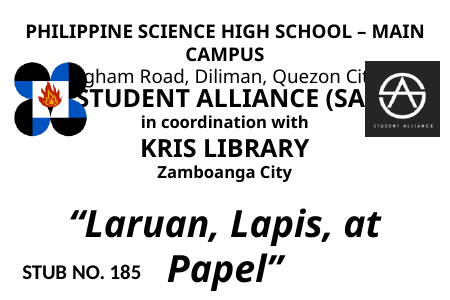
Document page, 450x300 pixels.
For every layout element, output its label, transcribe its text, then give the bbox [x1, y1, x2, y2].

picture [364, 60, 441, 137]
text_box STUDENT ALLIANCE (SA) in coordination with KRIS LIBRARY Zamboanga City [0, 74, 450, 190]
text_box “Laruan, Lapis, at Papel” [0, 192, 450, 298]
text_box STUB NO. 185 [7, 251, 213, 292]
picture [12, 60, 88, 137]
text_box PHILIPPINE SCIENCE HIGH SCHOOL – MAIN CAMPUS Agham Road, Diliman, Quezon City [0, 12, 450, 74]
